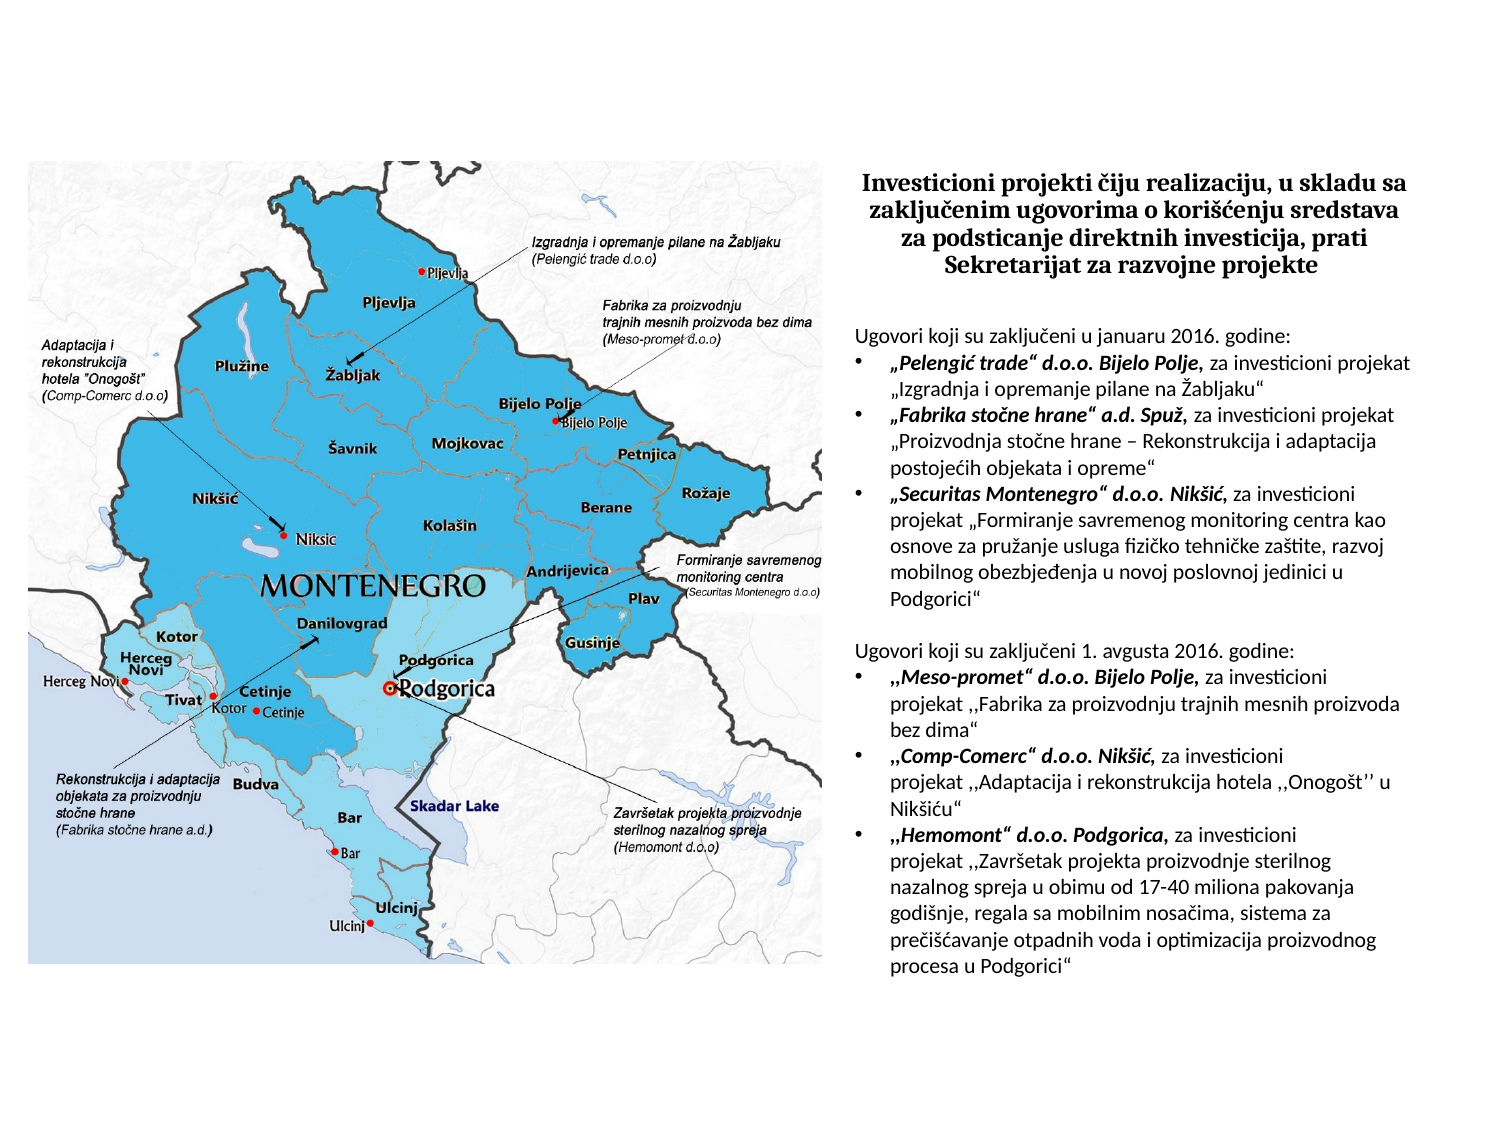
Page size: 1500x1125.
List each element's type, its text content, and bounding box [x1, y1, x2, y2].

text_box Ugovori koji su zaključeni u januaru 2016. godine: „Pelengić trade“ d.o.o. Bijelo Polje, za investicioni projekat „Izgradnja i opremanje pilane na Žabljaku“ „Fabrika stočne hrane“ a.d. Spuž, za investicioni projekat „Proizvodnja stočne hrane – Rekonstrukcija i adaptacija postojećih objekata i opreme“ „Securitas Montenegro“ d.o.o. Nikšić, za investicioni projekat „Formiranje savremenog monitoring centra kao osnove za pružanje usluga fizičko tehničke zaštite, razvoj mobilnog obezbjeđenja u novoj poslovnoj jedinici u Podgorici“ Ugovori koji su zaključeni 1. avgusta 2016. godine: ,,Meso-promet“ d.o.o. Bijelo Polje, za investicioni projekat ,,Fabrika za proizvodnju trajnih mesnih proizvoda bez dima“ ,,Comp-Comerc“ d.o.o. Nikšić, za investicioni projekat ,,Adaptacija i rekonstrukcija hotela ,,Onogošt’’ u Nikšiću“ ,,Hemomont“ d.o.o. Podgorica, za investicioni projekat ,,Završetak projekta proizvodnje sterilnog nazalnog spreja u obimu od 17-40 miliona pakovanja godišnje, regala sa mobilnim nosačima, sistema za prečišćavanje otpadnih voda i optimizacija proizvodnog procesa u Podgorici“ [840, 314, 1429, 986]
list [28, 162, 822, 964]
title Investicioni projekti čiju realizaciju, u skladu sa zaključenim ugovorima o korišćenju sredstava za podsticanje direktnih investicija, prati Sekretarijat za razvojne projekte [840, 162, 1429, 305]
